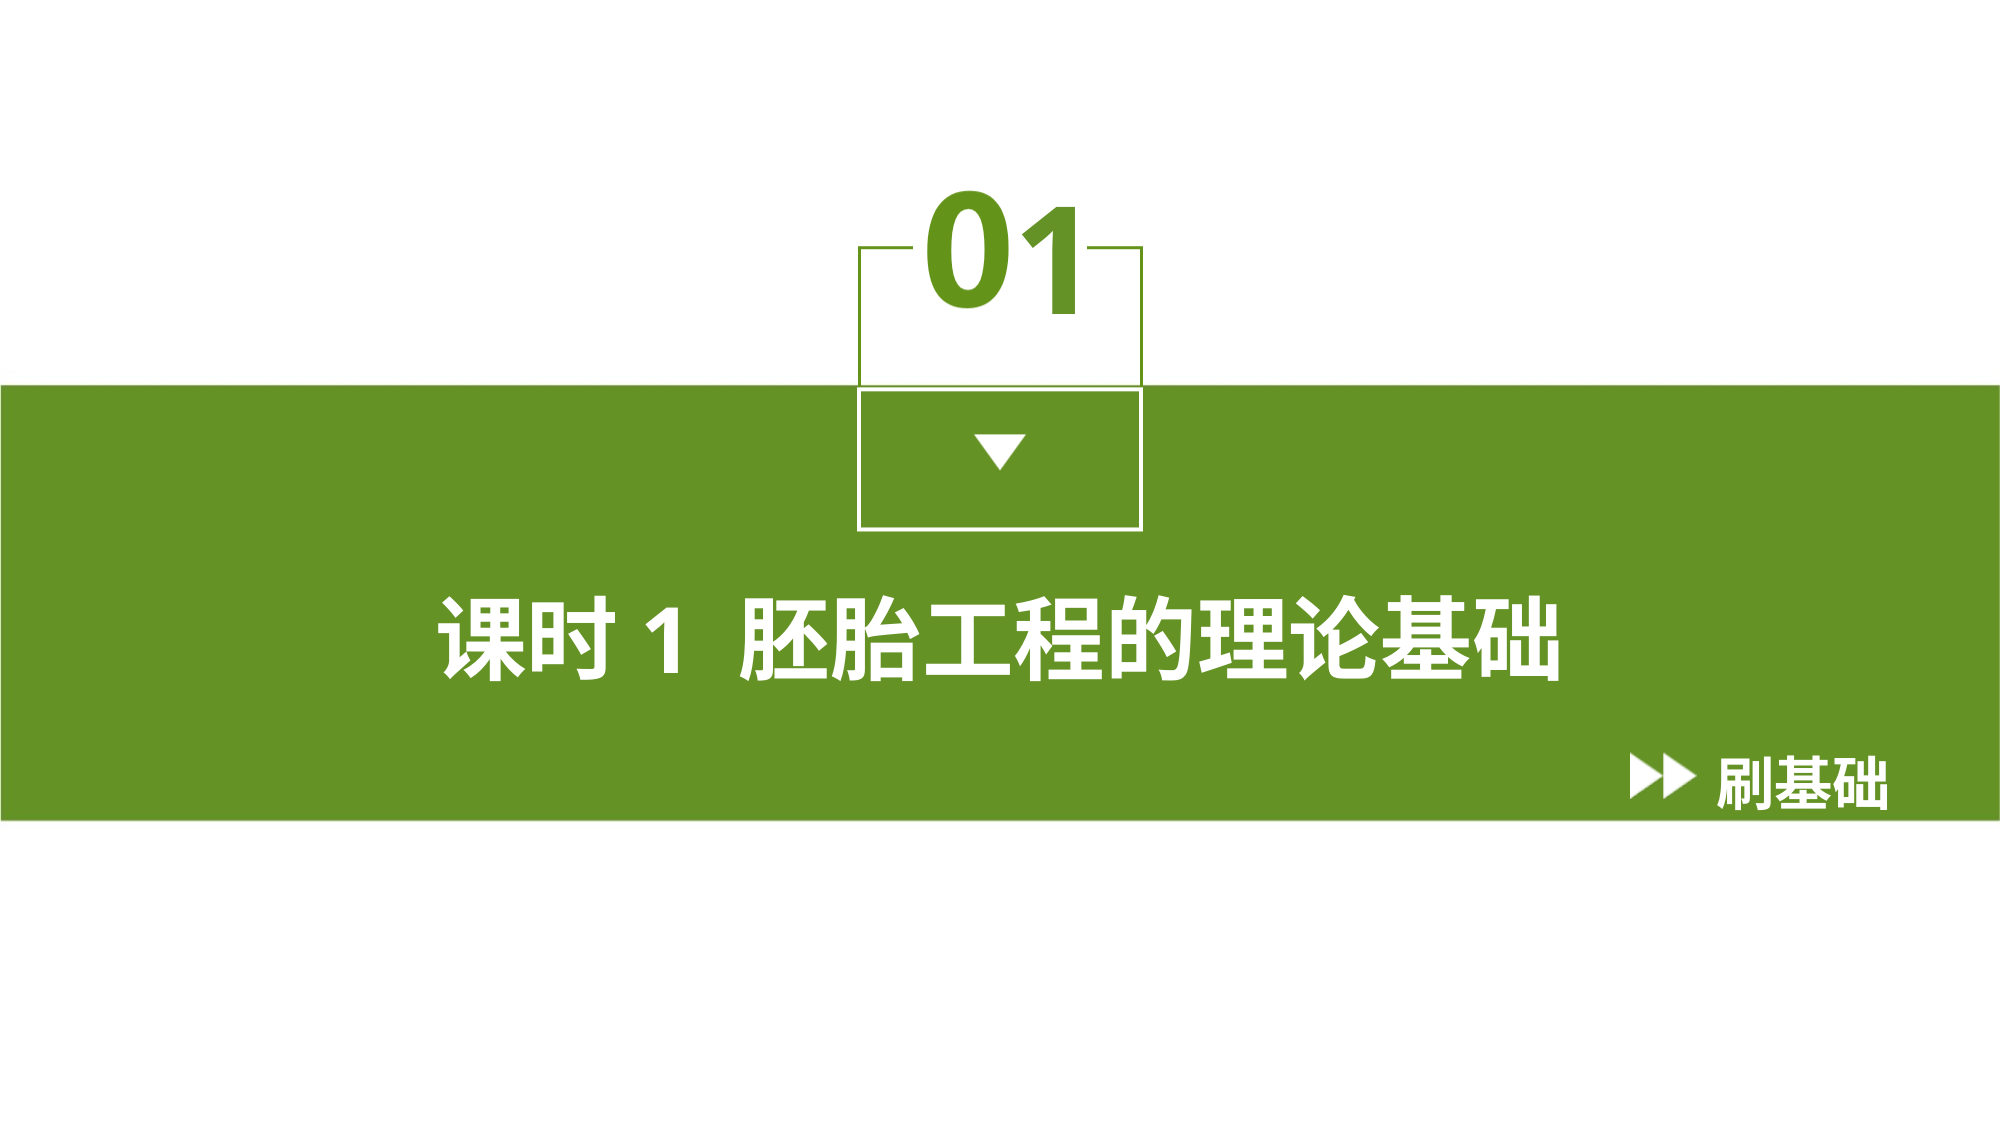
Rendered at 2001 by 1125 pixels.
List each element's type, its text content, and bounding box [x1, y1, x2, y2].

text_box 刷基础 [1715, 718, 1997, 812]
picture [0, 0, 2000, 572]
text_box 课时1 胚胎工程的理论基础 [0, 572, 2000, 699]
picture [0, 699, 2000, 1125]
text_box 1 [1013, 156, 1173, 353]
